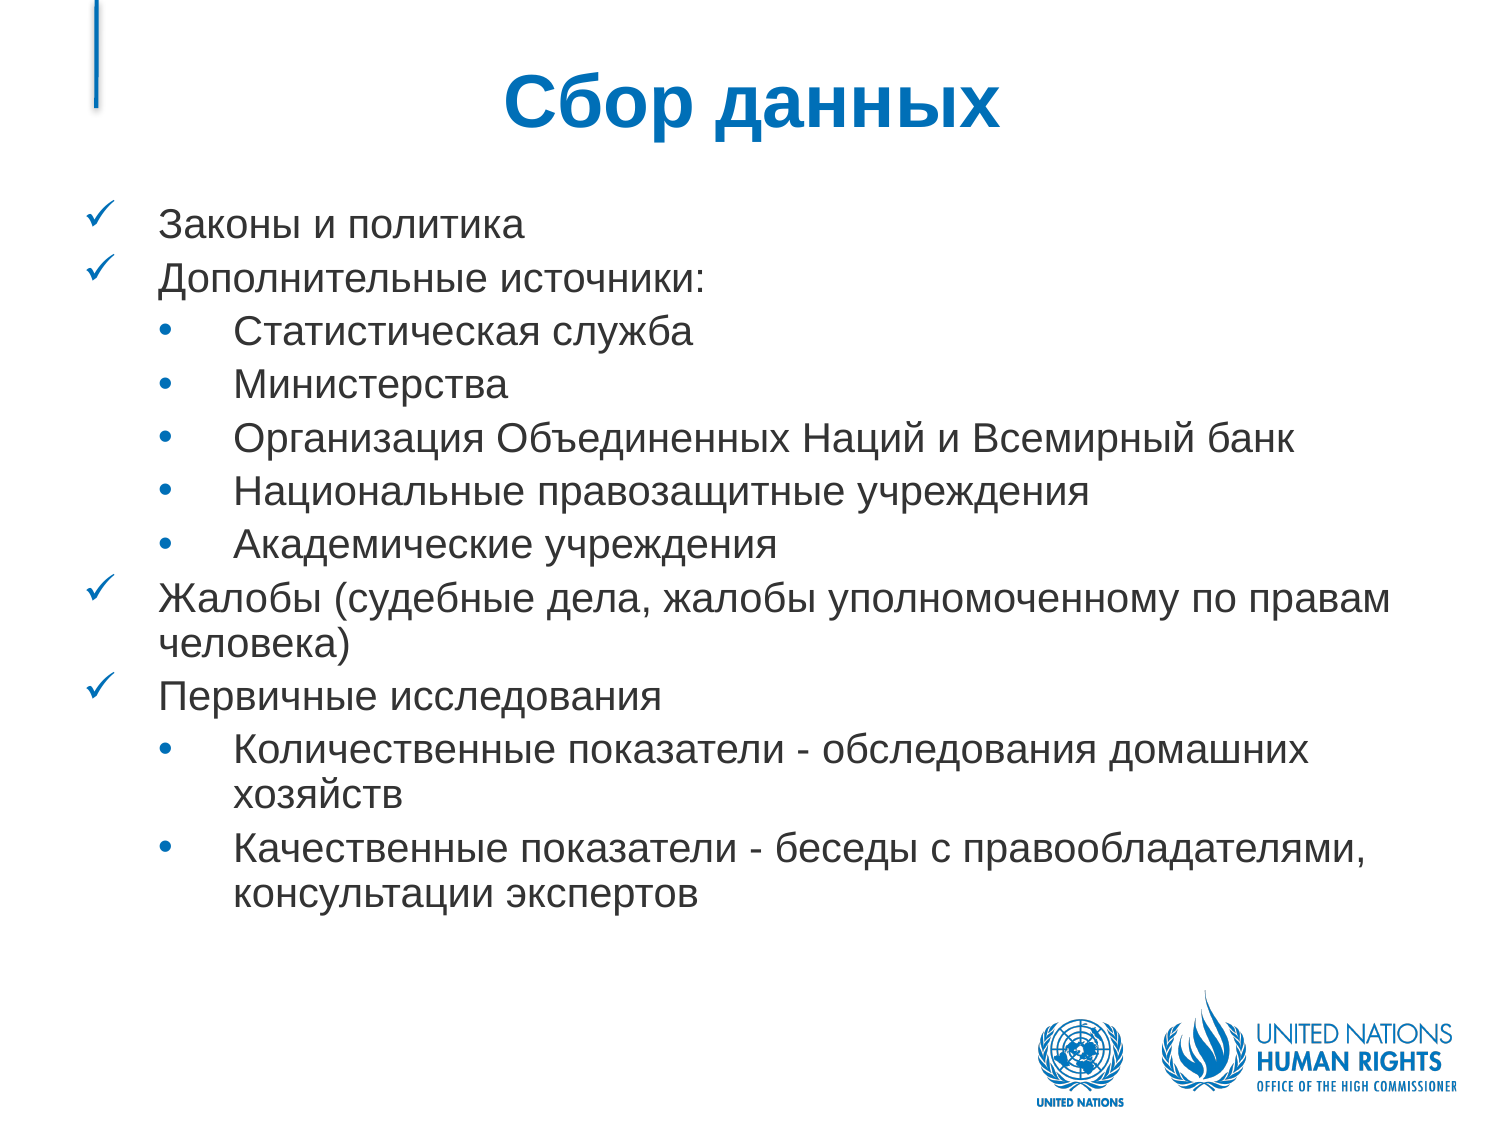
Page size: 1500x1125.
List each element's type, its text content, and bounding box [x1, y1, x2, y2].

picture [1037, 990, 1457, 1107]
title Сбор данных [68, 45, 1437, 195]
text_box Законы и политика Дополнительные источники: Статистическая служба Министерства Организация Объединенных Наций и Всемирный банк Национальные правозащитные учреждения Академические учреждения Жалобы (судебные дела, жалобы уполномоченному по правам человека) Первичные исследования Количественные показатели - обследования домашних хозяйств Качественные показатели - беседы с правообладателями, консультации экспертов [68, 195, 1437, 1008]
